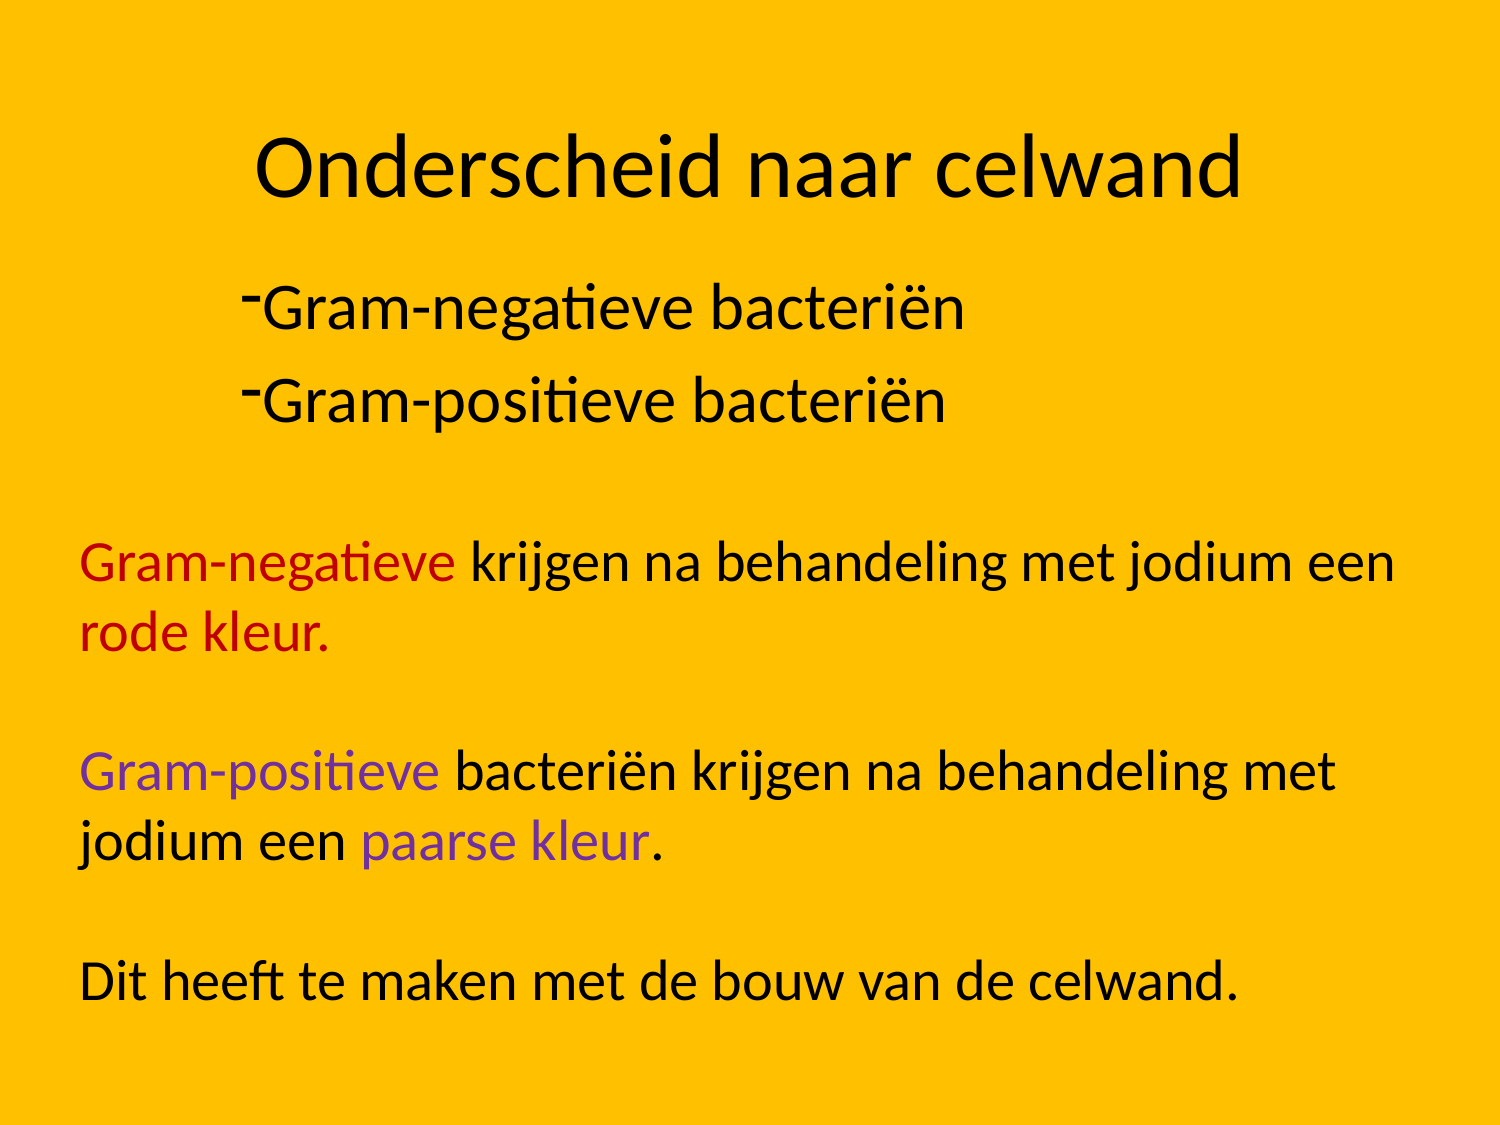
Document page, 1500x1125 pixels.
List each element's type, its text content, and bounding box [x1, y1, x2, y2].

title Onderscheid naar celwand [112, 54, 1388, 268]
text_box Gram-negatieve krijgen na behandeling met jodium een rode kleur. Gram-positieve bacteriën krijgen na behandeling met jodium een paarse kleur. Dit heeft te maken met de bouw van de celwand. [64, 515, 1424, 1065]
subtitle Gram-negatieve bacteriën Gram-positieve bacteriën [225, 255, 1275, 515]
